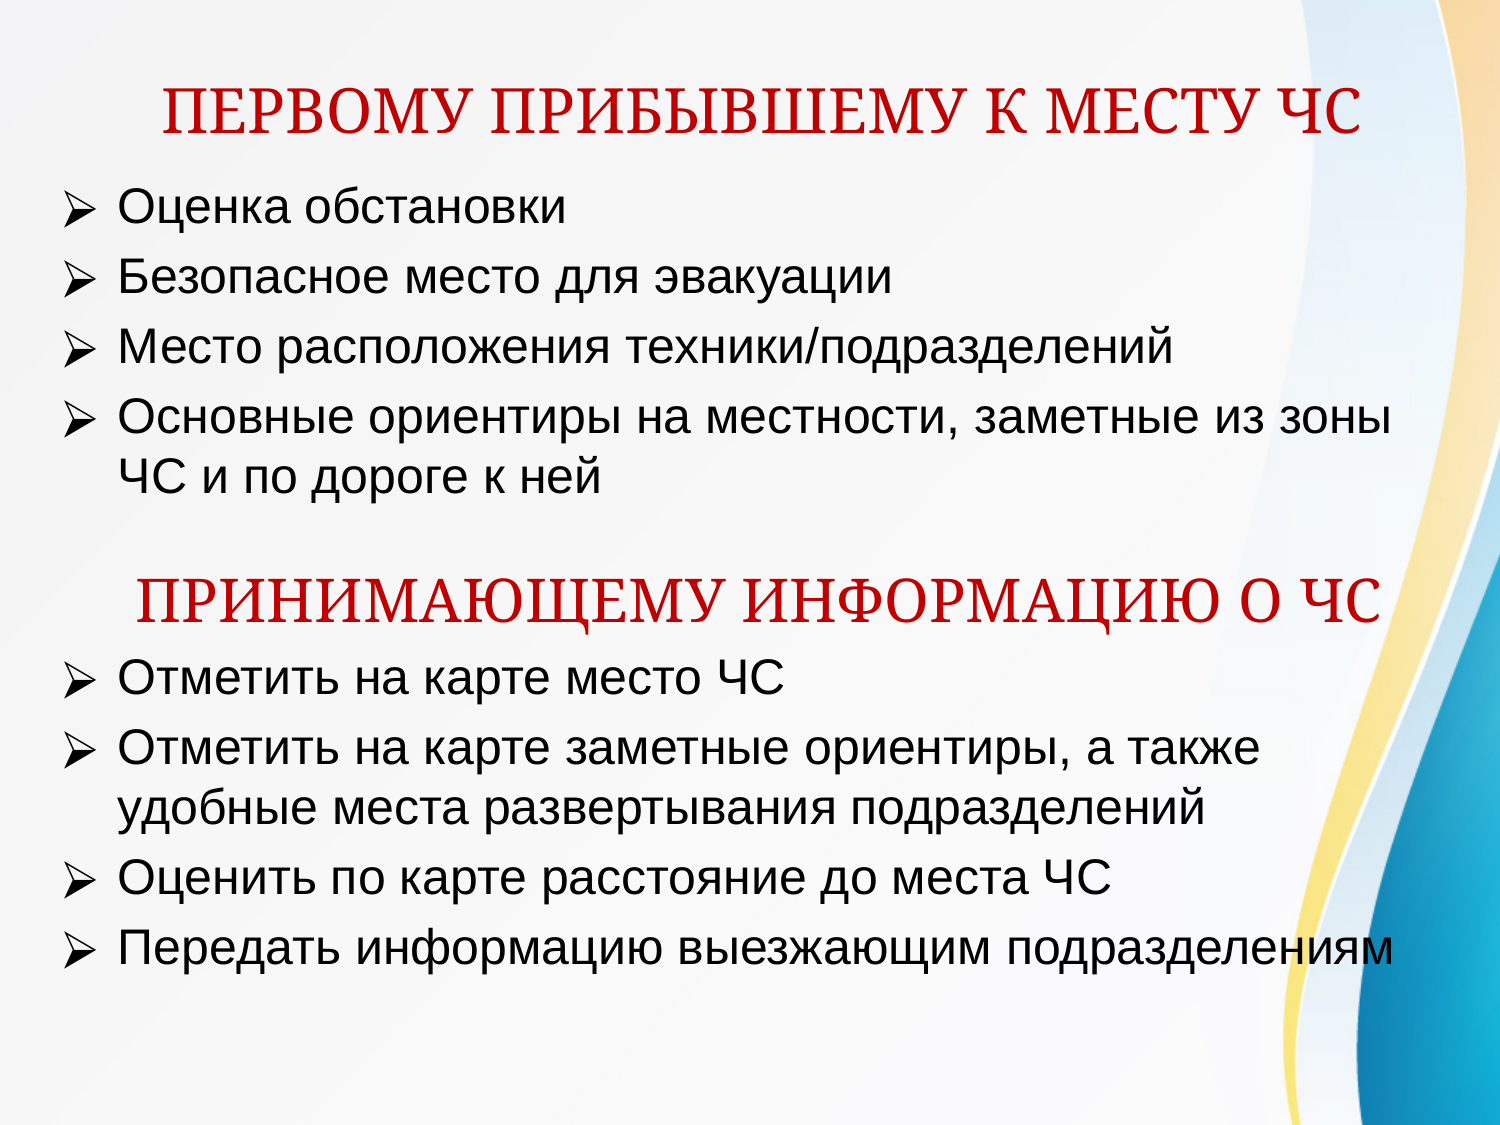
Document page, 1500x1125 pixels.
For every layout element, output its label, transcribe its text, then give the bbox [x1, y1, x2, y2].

title ПЕРВОМУ ПРИБЫВШЕМУ К МЕСТУ ЧС [49, 39, 1476, 178]
picture [0, 0, 1500, 1125]
list Оценка обстановки Безопасное место для эвакуации Место расположения техники/подразделений Основные ориентиры на местности, заметные из зоны ЧС и по дороге к ней ПРИНИМАЮЩЕМУ ИНФОРМАЦИЮ О ЧС Отметить на карте место ЧС Отметить на карте заметные ориентиры, а также удобные места развертывания подразделений Оценить по карте расстояние до места ЧС Передать информацию выезжающим подразделениям [46, 166, 1473, 1034]
